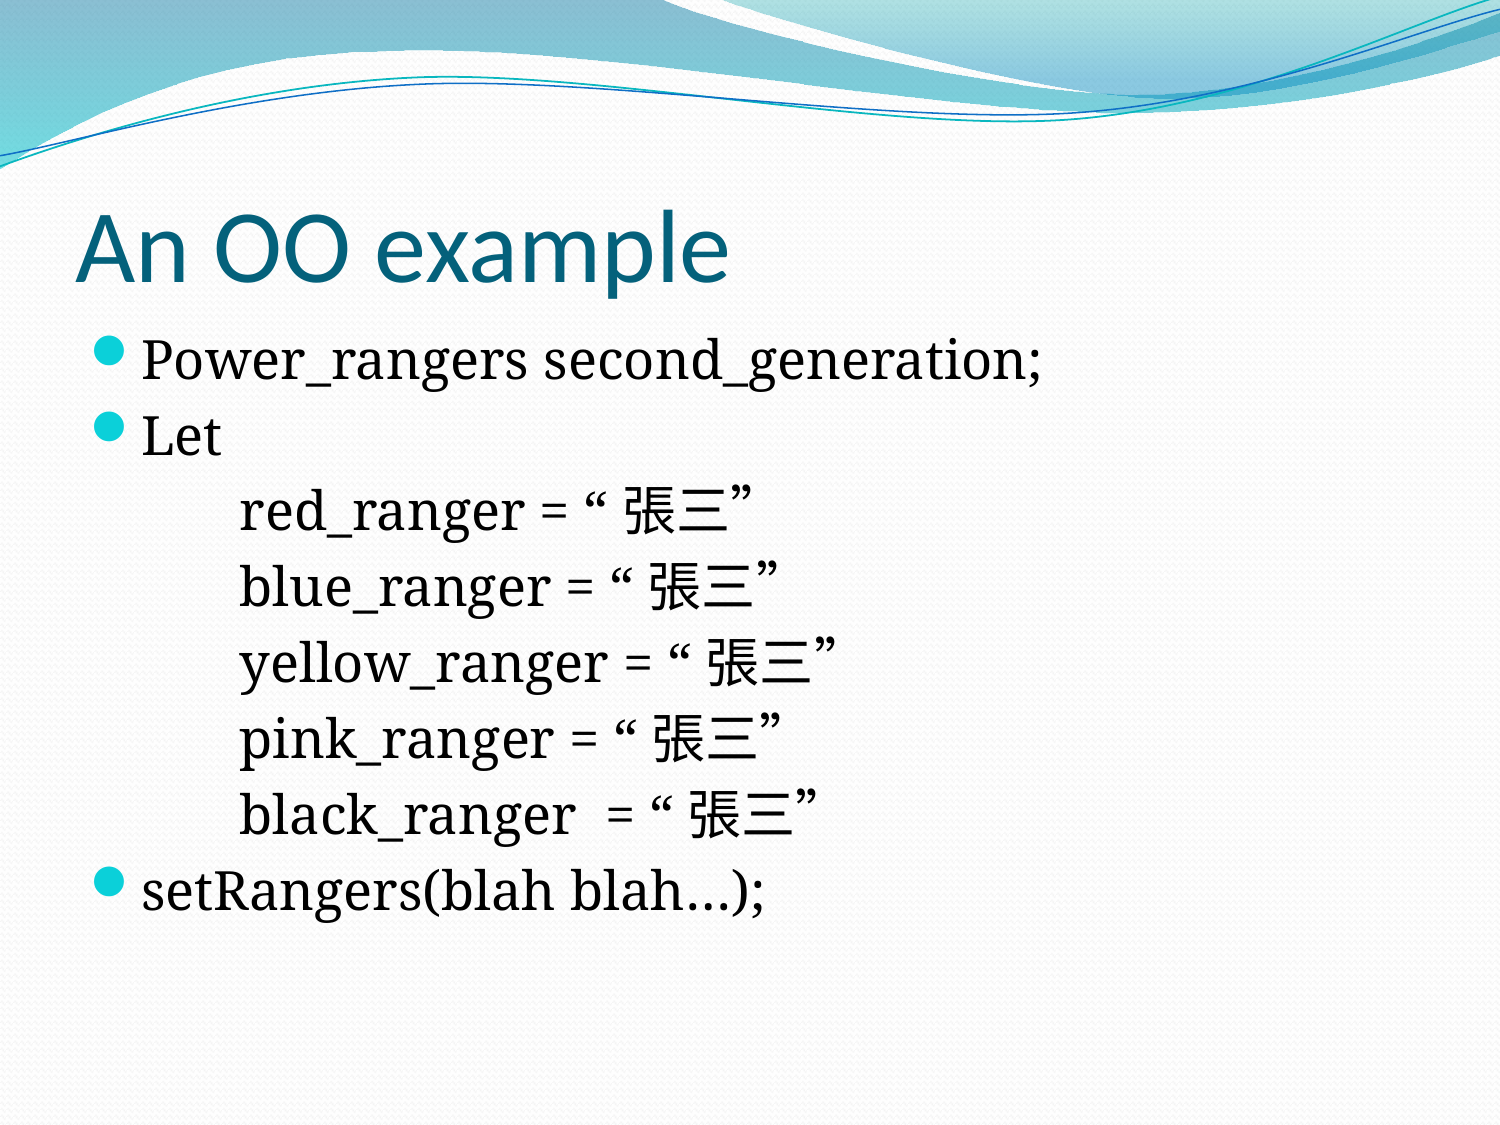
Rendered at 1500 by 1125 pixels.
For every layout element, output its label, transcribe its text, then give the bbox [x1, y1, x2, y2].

list Power_rangers second_generation; Let red_ranger = “張三” blue_ranger = “張三” yellow_ranger = “張三” pink_ranger = “張三” black_ranger = “張三” setRangers(blah blah…); [75, 317, 1425, 1038]
title An OO example [75, 115, 1425, 303]
